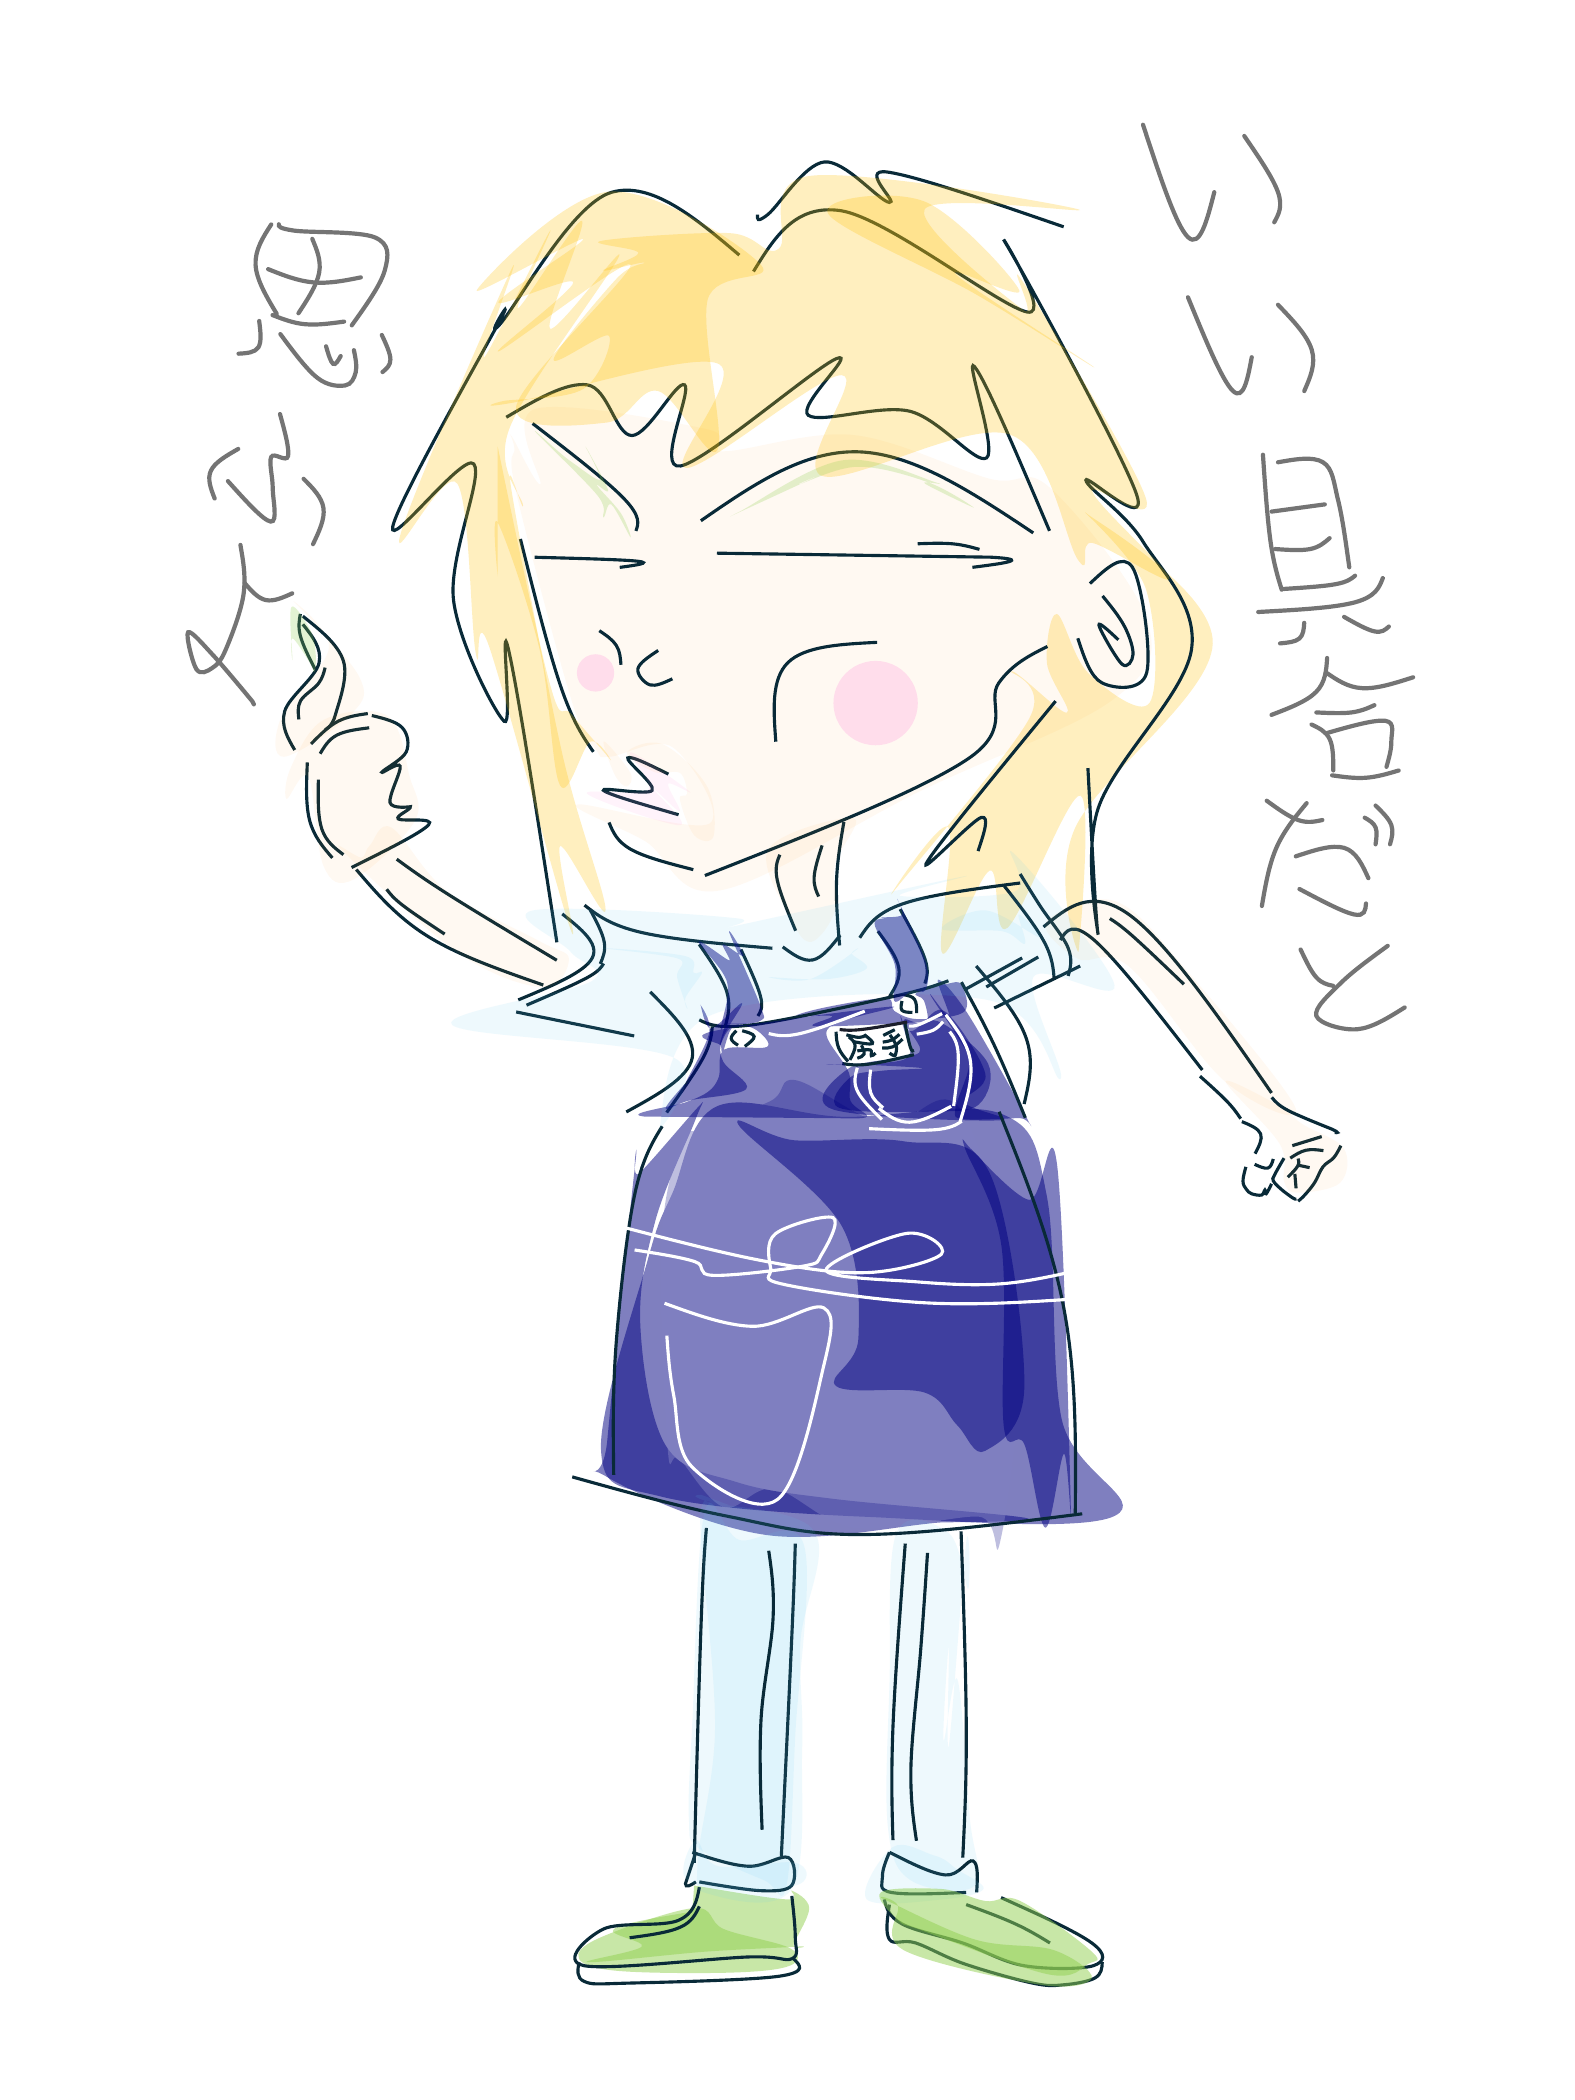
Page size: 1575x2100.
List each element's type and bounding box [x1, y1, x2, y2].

text_box [194, 124, 1414, 1988]
